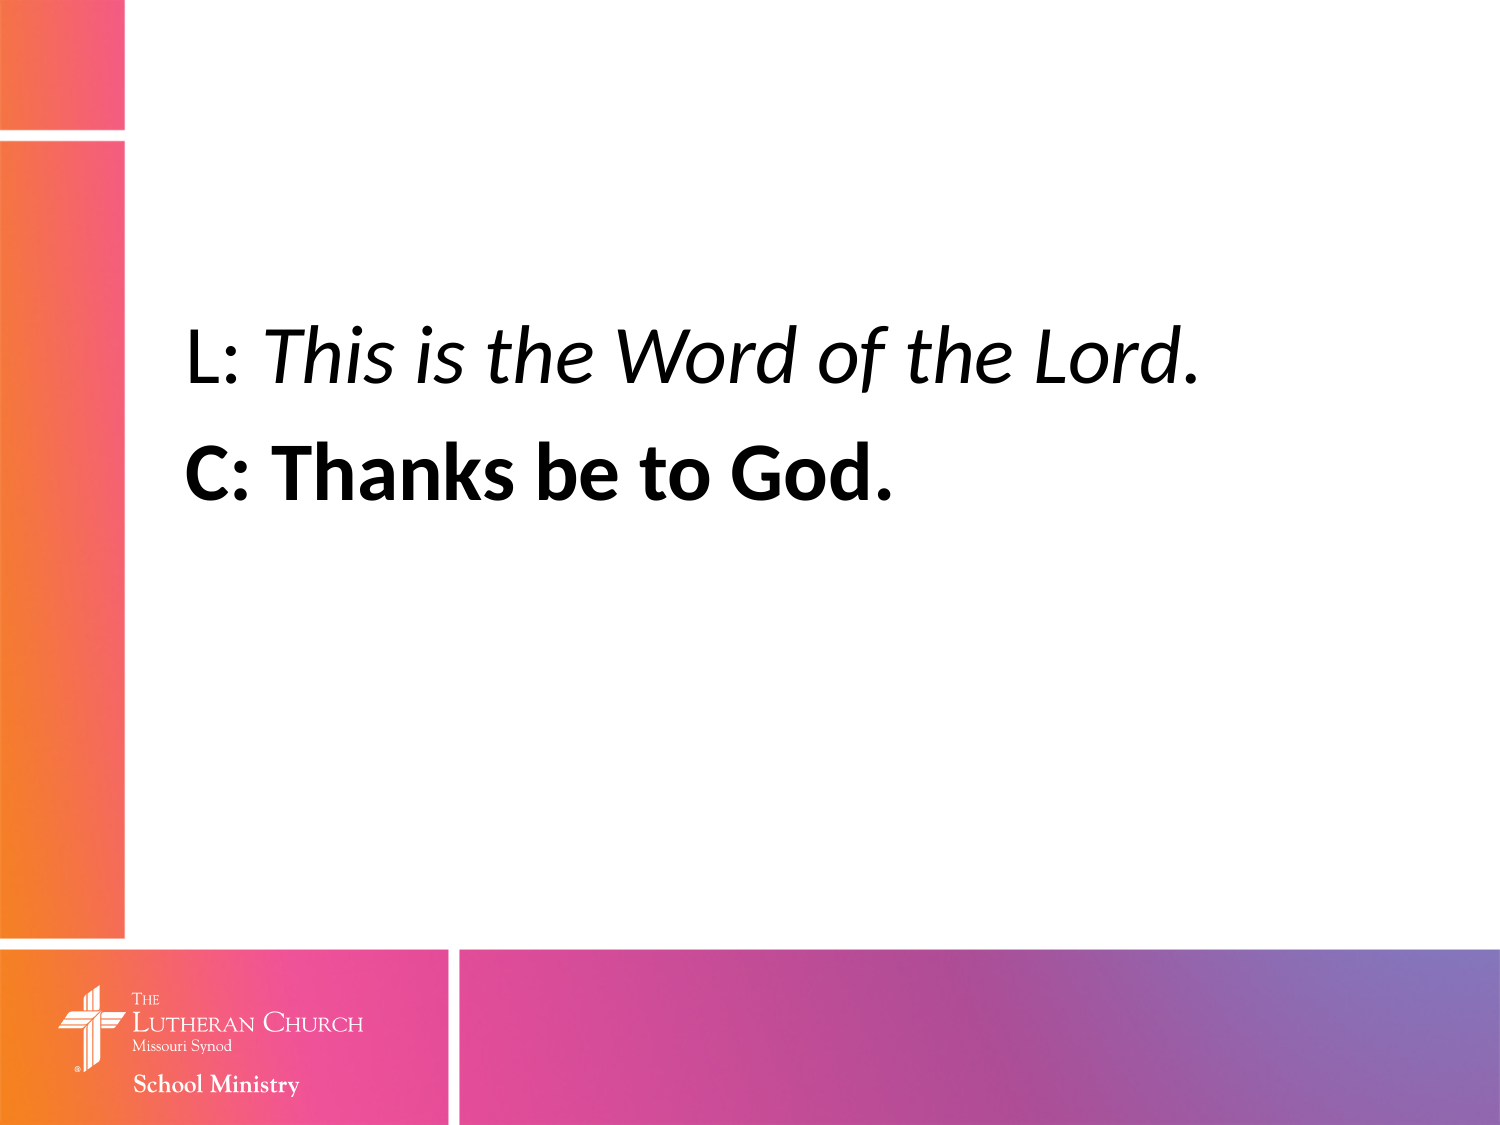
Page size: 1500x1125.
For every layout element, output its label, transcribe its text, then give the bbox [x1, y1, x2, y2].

list L: This is the Word of the Lord. C: Thanks be to God. [170, 59, 1397, 918]
picture [0, 0, 1500, 1125]
